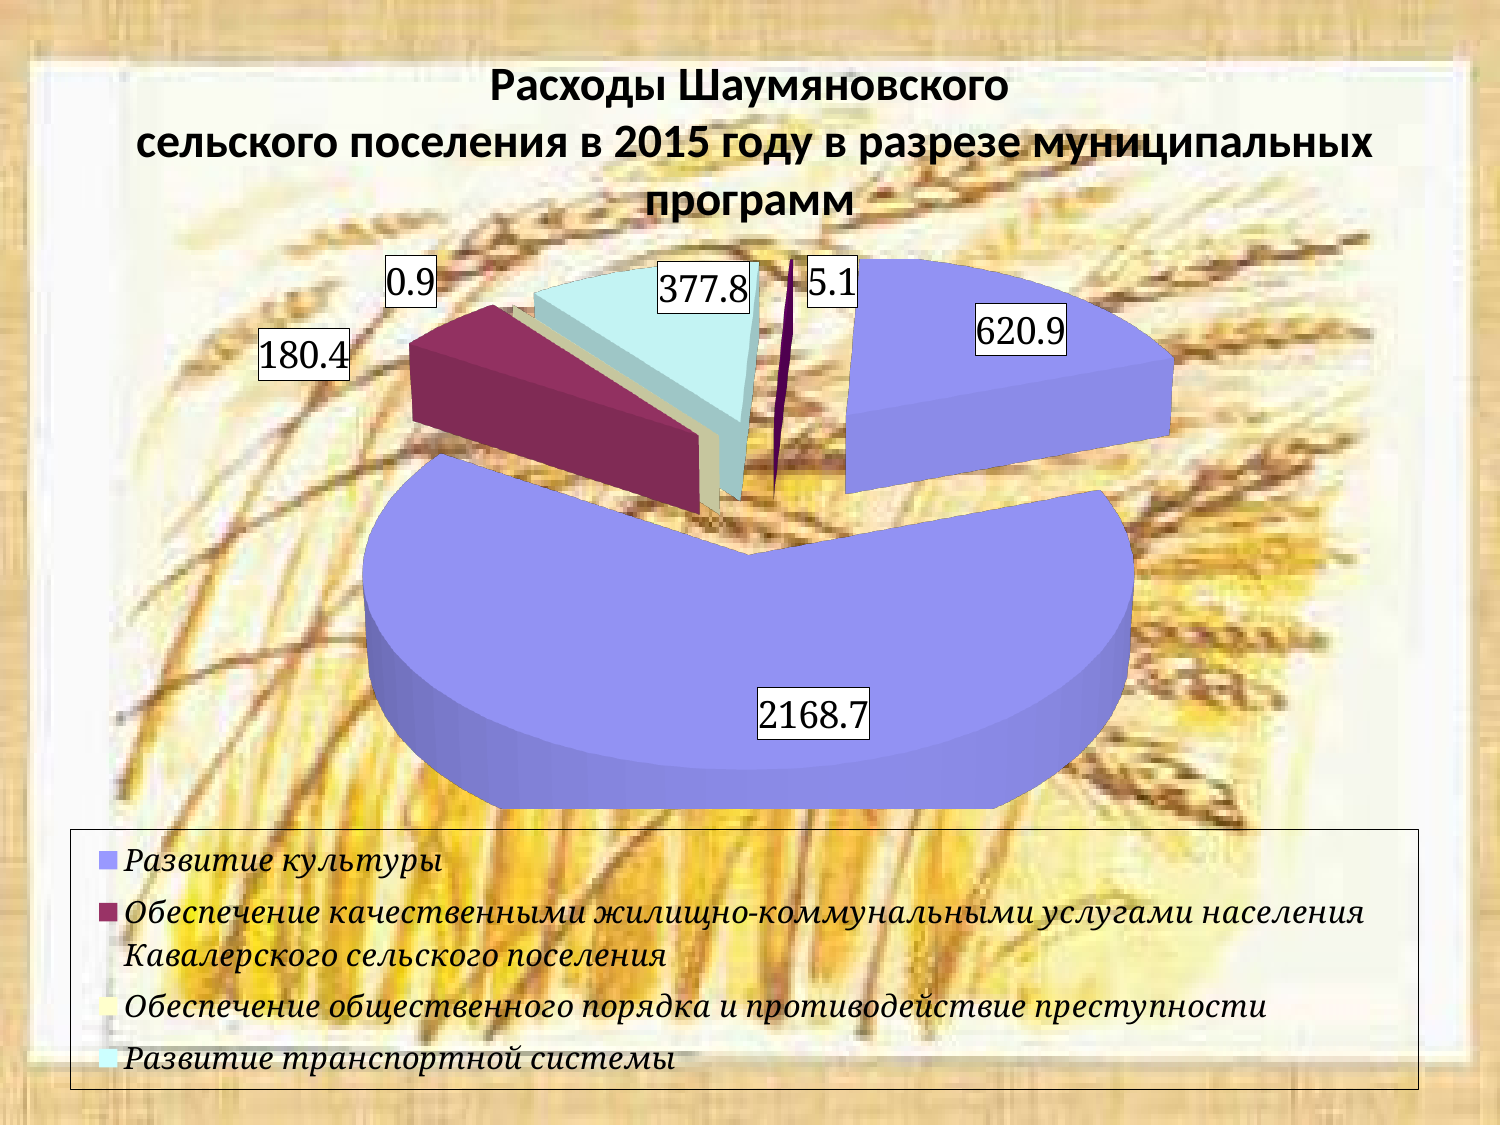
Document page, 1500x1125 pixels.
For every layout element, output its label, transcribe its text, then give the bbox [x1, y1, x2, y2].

title Расходы Шаумяновского сельского поселения в 2015 году в разрезе муниципальных программ [75, 45, 1425, 233]
chart [66, 254, 1424, 1093]
picture [0, 0, 1500, 1125]
